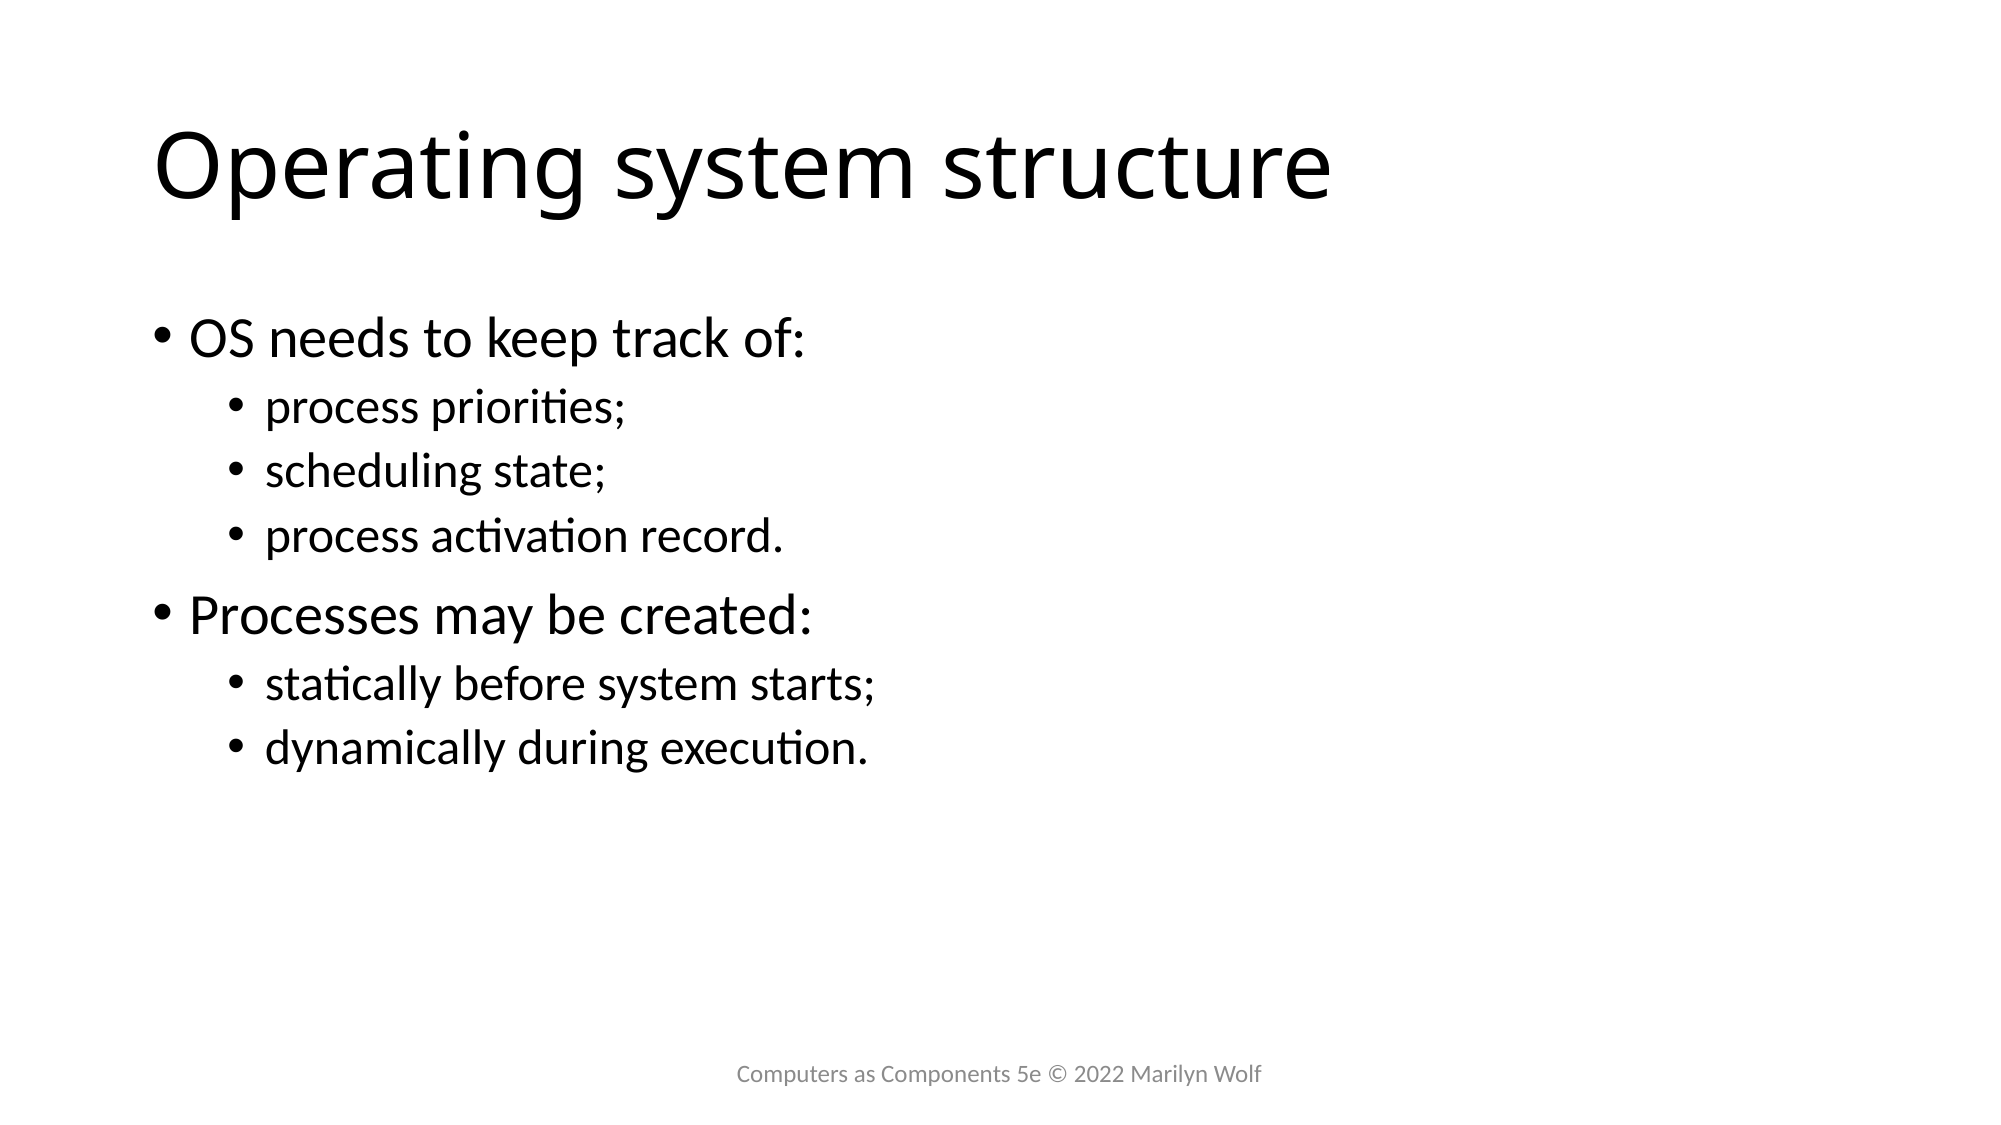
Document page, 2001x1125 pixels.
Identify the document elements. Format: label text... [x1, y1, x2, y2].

title Operating system structure [137, 59, 1863, 278]
footer Computers as Components 5e © 2022 Marilyn Wolf [662, 1042, 1338, 1103]
list OS needs to keep track of: process priorities; scheduling state; process activation record. Processes may be created: statically before system starts; dynamically during execution. [137, 299, 1863, 1014]
